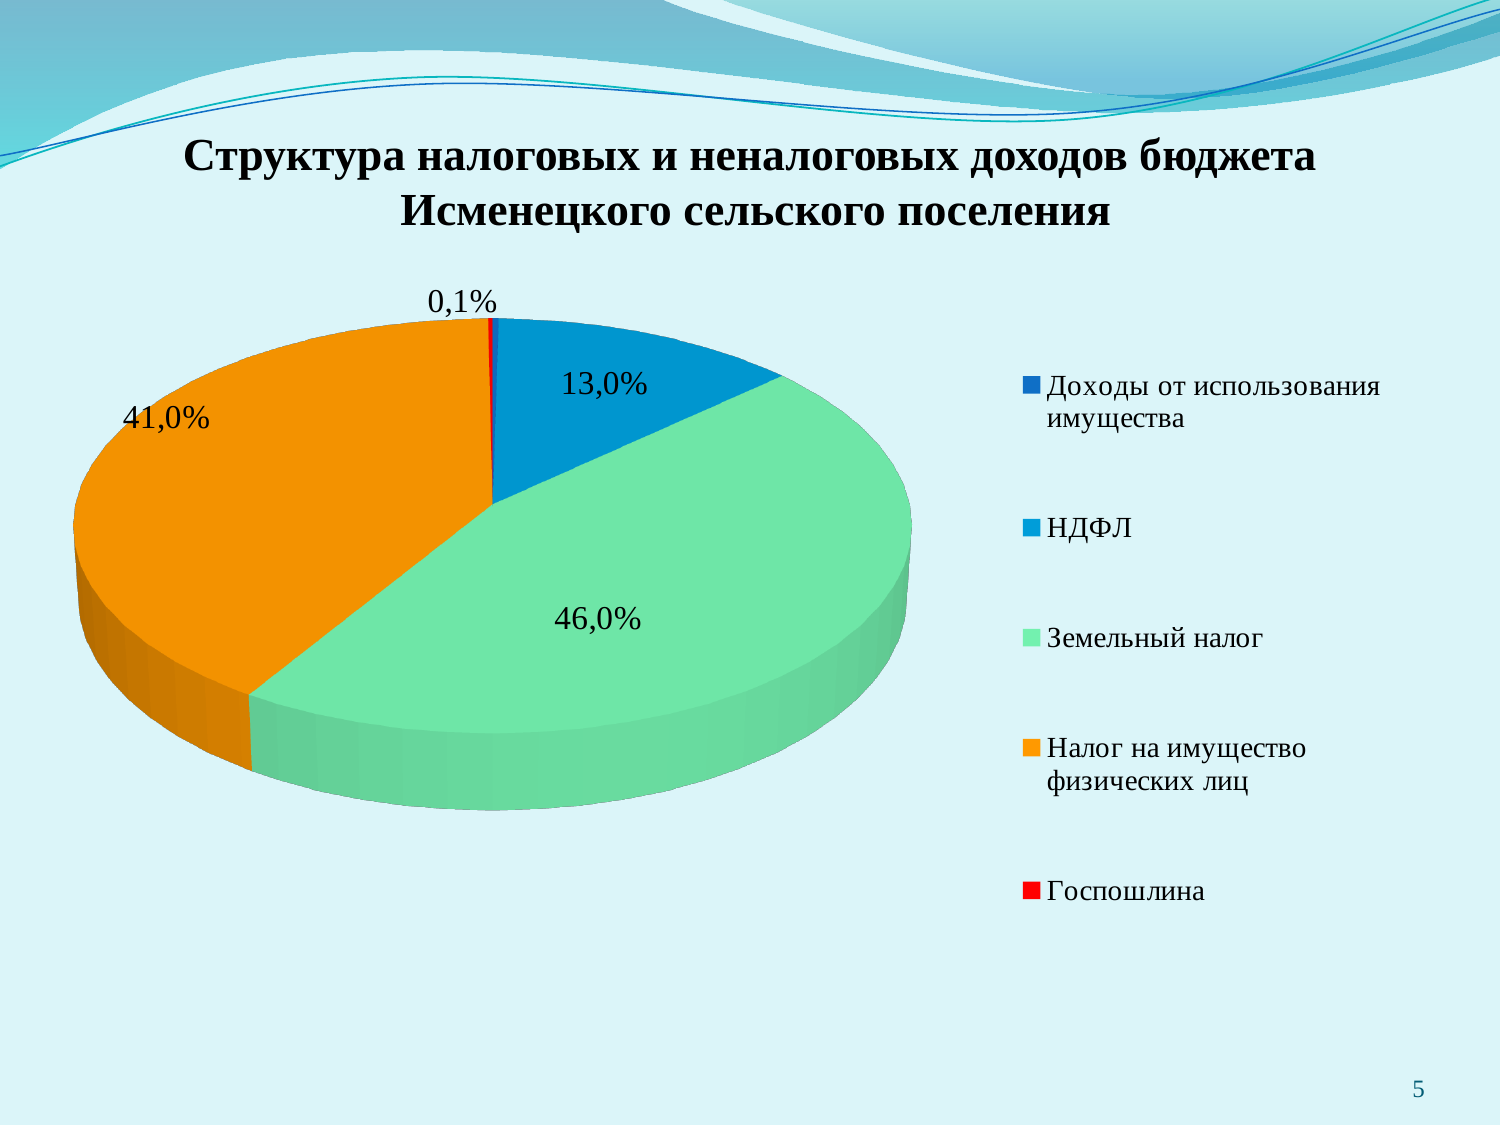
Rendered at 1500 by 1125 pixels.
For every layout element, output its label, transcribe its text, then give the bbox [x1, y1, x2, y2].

chart [0, 234, 1454, 1055]
title Структура налоговых и неналоговых доходов бюджета Исменецкого сельского поселения [75, 70, 1425, 234]
slide_number 5 [1299, 1068, 1425, 1103]
